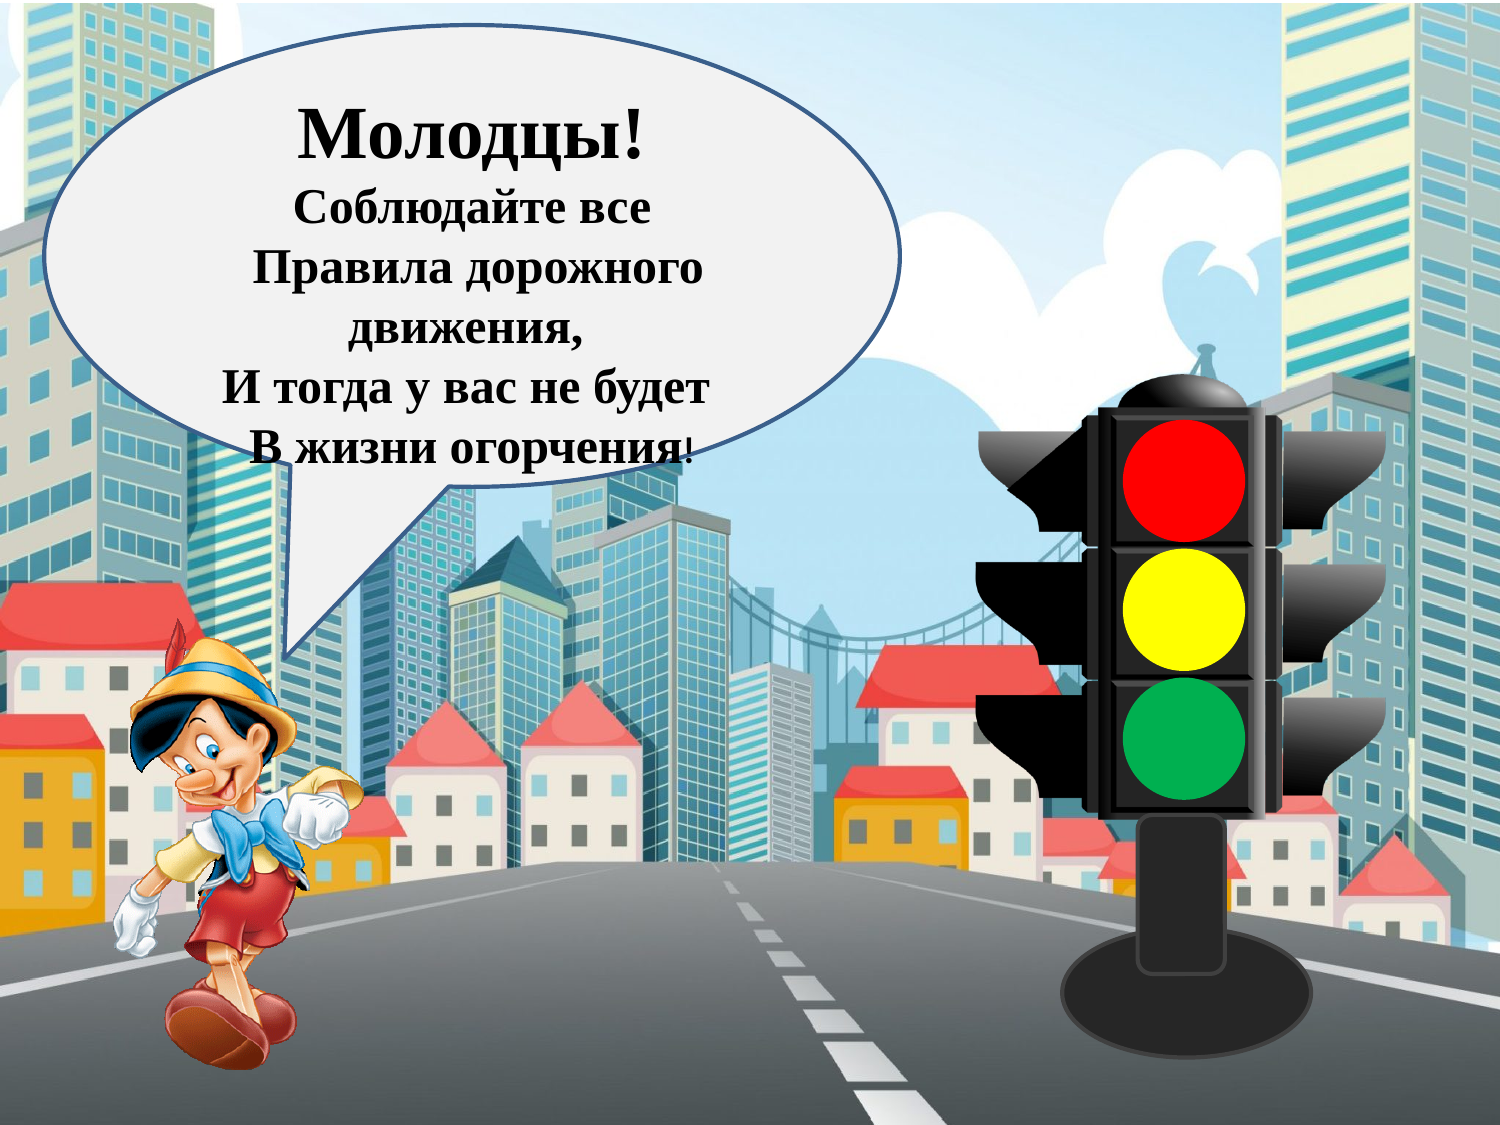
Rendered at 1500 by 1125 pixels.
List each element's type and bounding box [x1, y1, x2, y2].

picture [0, 2, 1500, 1125]
text_box [974, 374, 1388, 1058]
